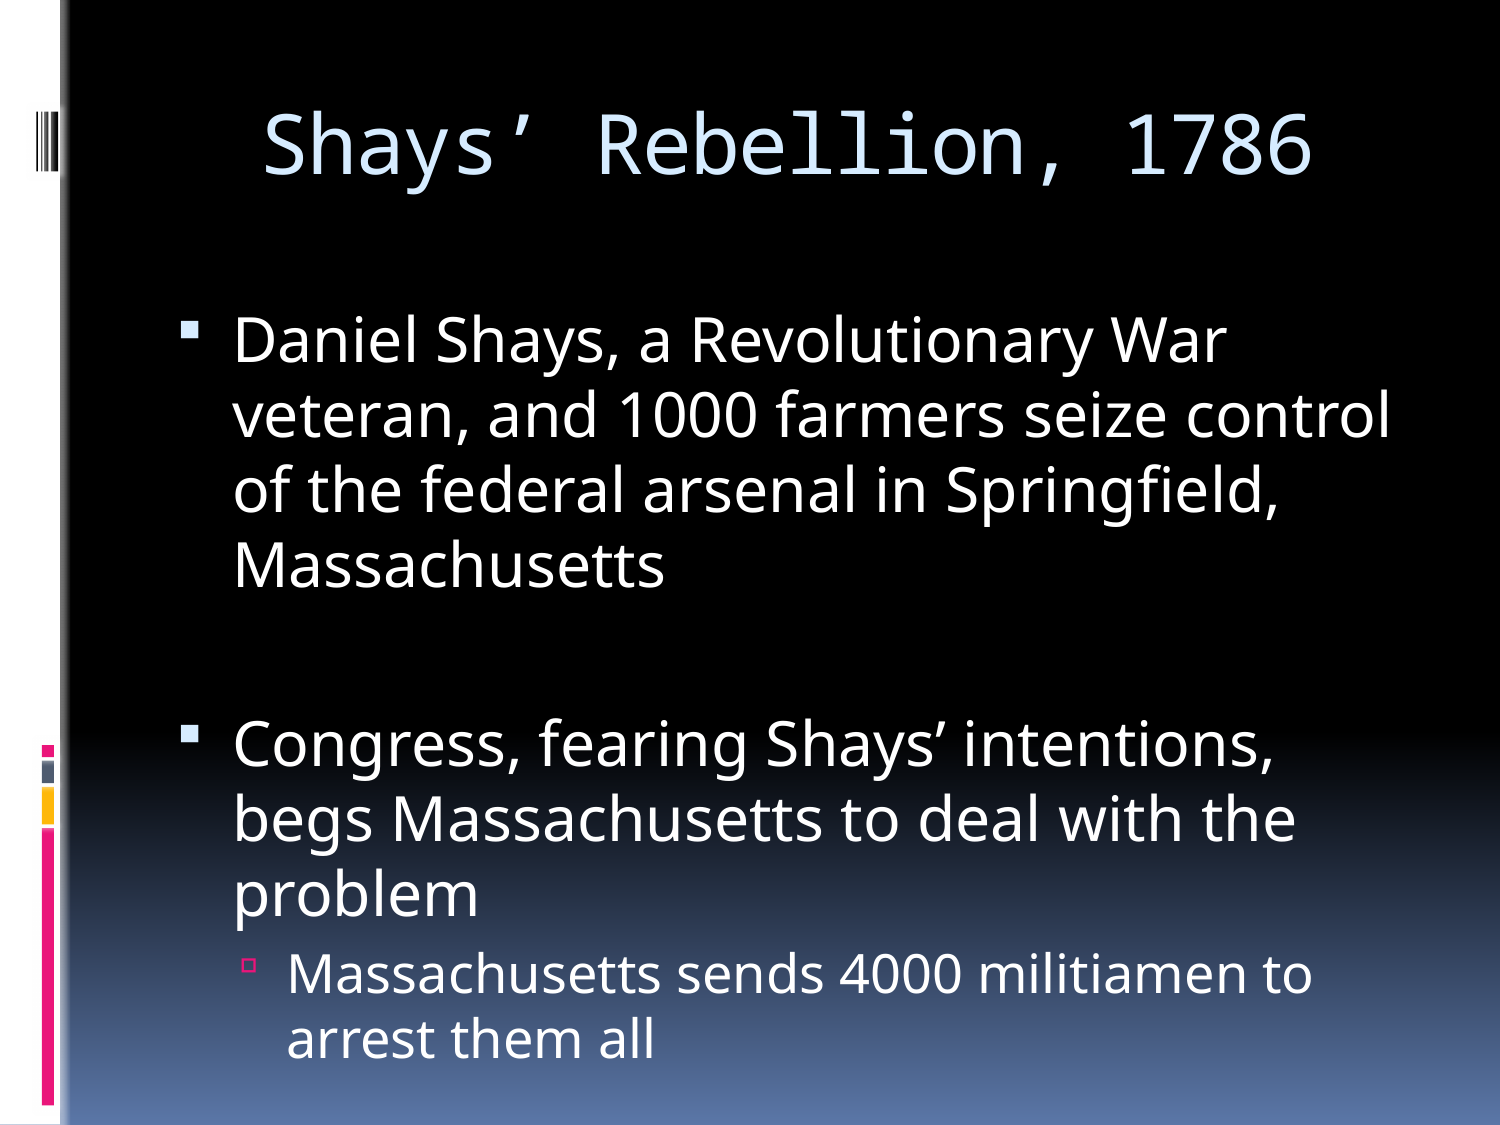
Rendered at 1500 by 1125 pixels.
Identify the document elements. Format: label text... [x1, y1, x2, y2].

list Daniel Shays, a Revolutionary War veteran, and 1000 farmers seize control of the federal arsenal in Springfield, Massachusetts Congress, fearing Shays’ intentions, begs Massachusetts to deal with the problem Massachusetts sends 4000 militiamen to arrest them all [150, 292, 1425, 1043]
title Shays’ Rebellion, 1786 [150, 83, 1425, 234]
